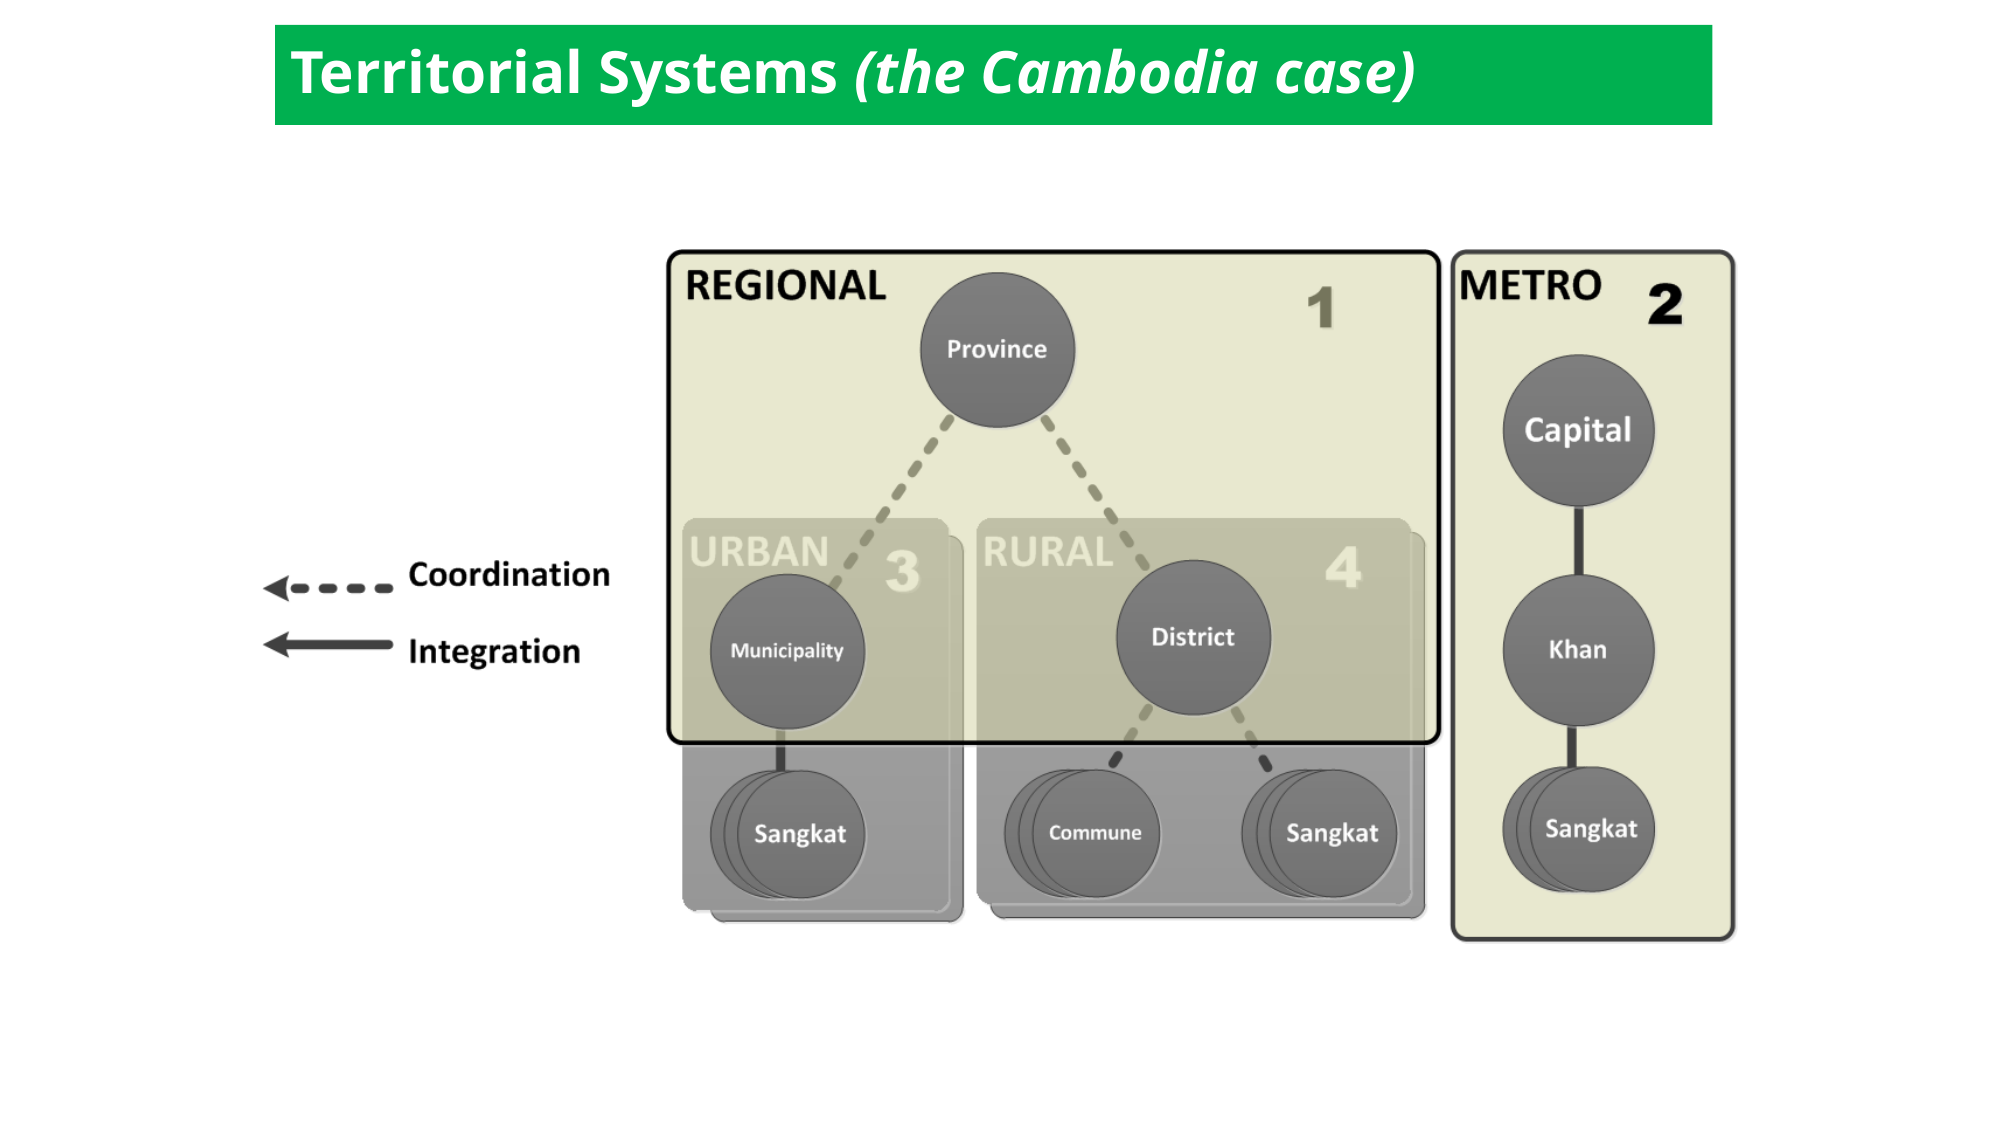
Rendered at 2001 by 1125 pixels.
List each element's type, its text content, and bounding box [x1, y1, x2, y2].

picture [262, 249, 1738, 944]
title Territorial Systems (the Cambodia case) [275, 24, 1713, 125]
